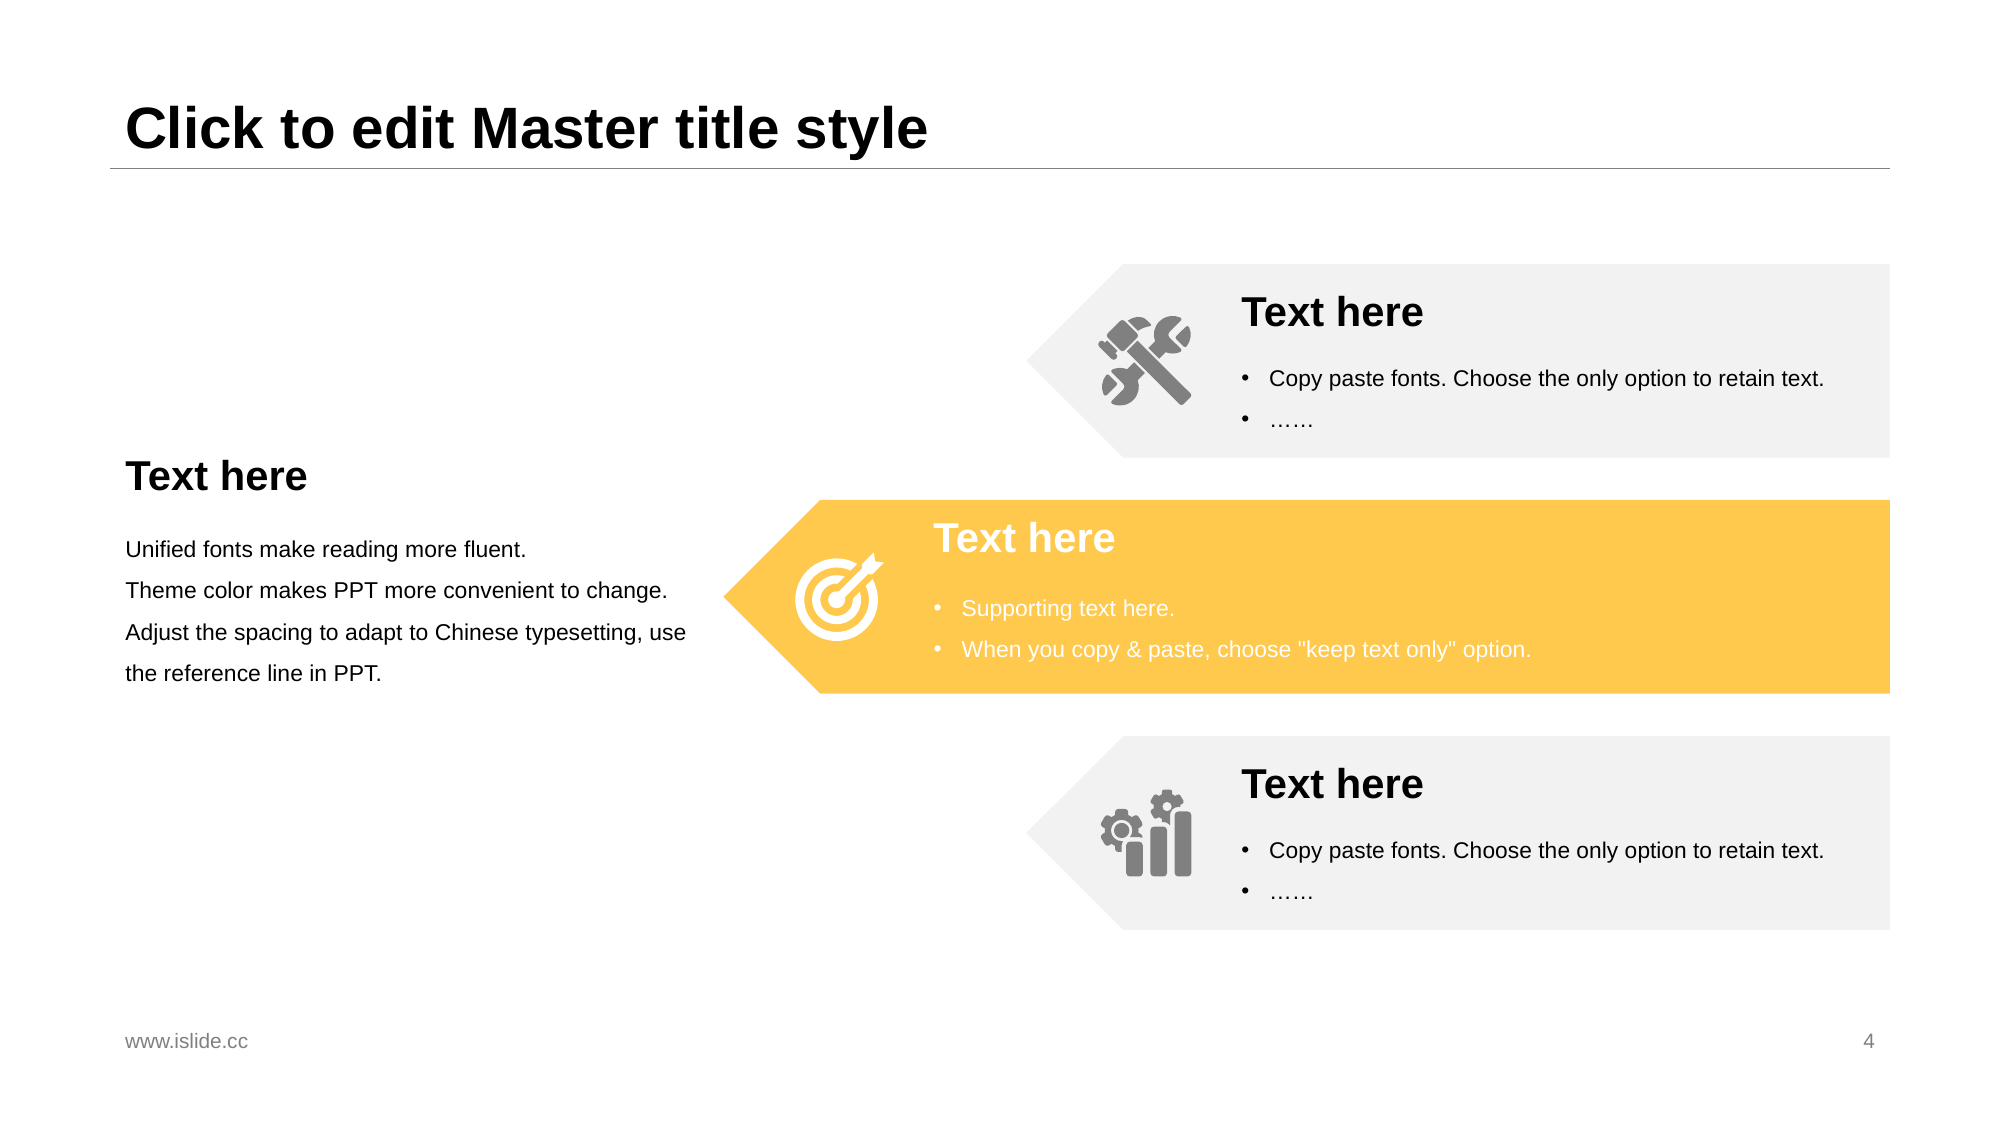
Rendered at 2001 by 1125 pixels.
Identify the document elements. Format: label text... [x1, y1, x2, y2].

footer www.islide.cc [109, 1023, 790, 1058]
slide_number 4 [1412, 1023, 1890, 1058]
title Click to edit Master title style [109, 0, 1890, 169]
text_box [110, 263, 1890, 930]
